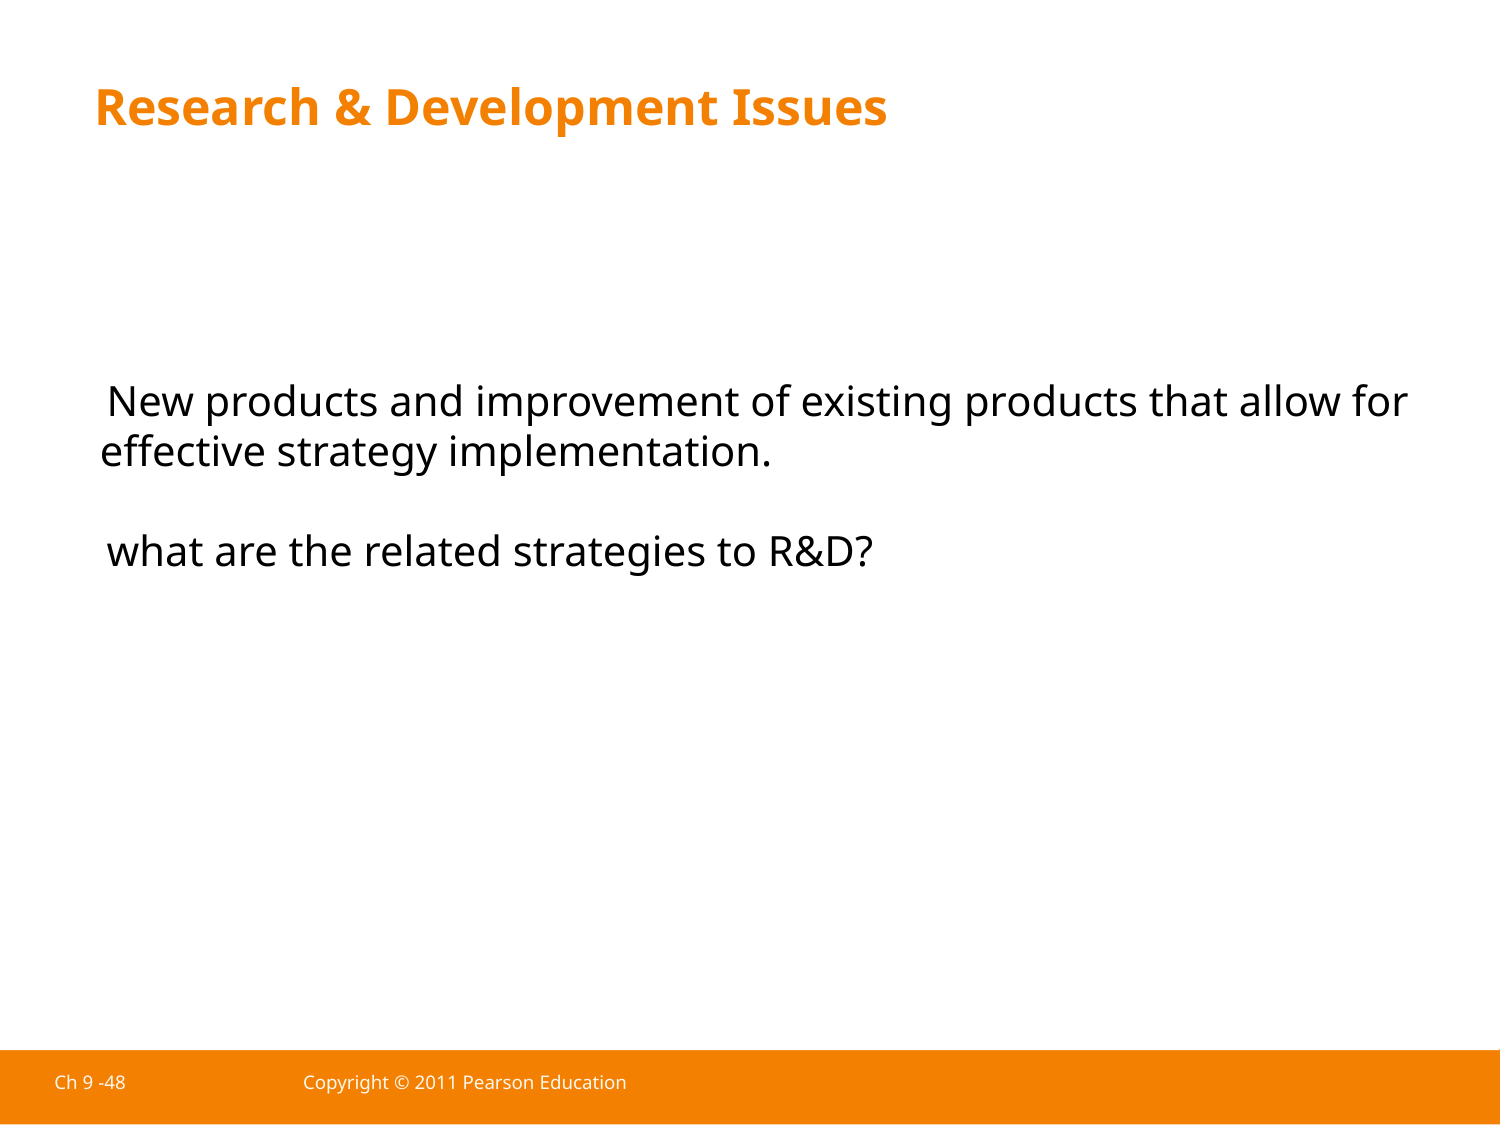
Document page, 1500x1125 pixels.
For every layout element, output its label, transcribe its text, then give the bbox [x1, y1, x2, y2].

text_box New products and improvement of existing products that allow for effective strategy implementation. what are the related strategies to R&D? [99, 374, 1427, 575]
text_box Research & Development Issues [87, 74, 1365, 136]
text_box Ch 9 -48 [47, 1070, 165, 1093]
text_box Copyright © 2011 Pearson Education [233, 1070, 697, 1093]
picture [1248, 1042, 1500, 1124]
